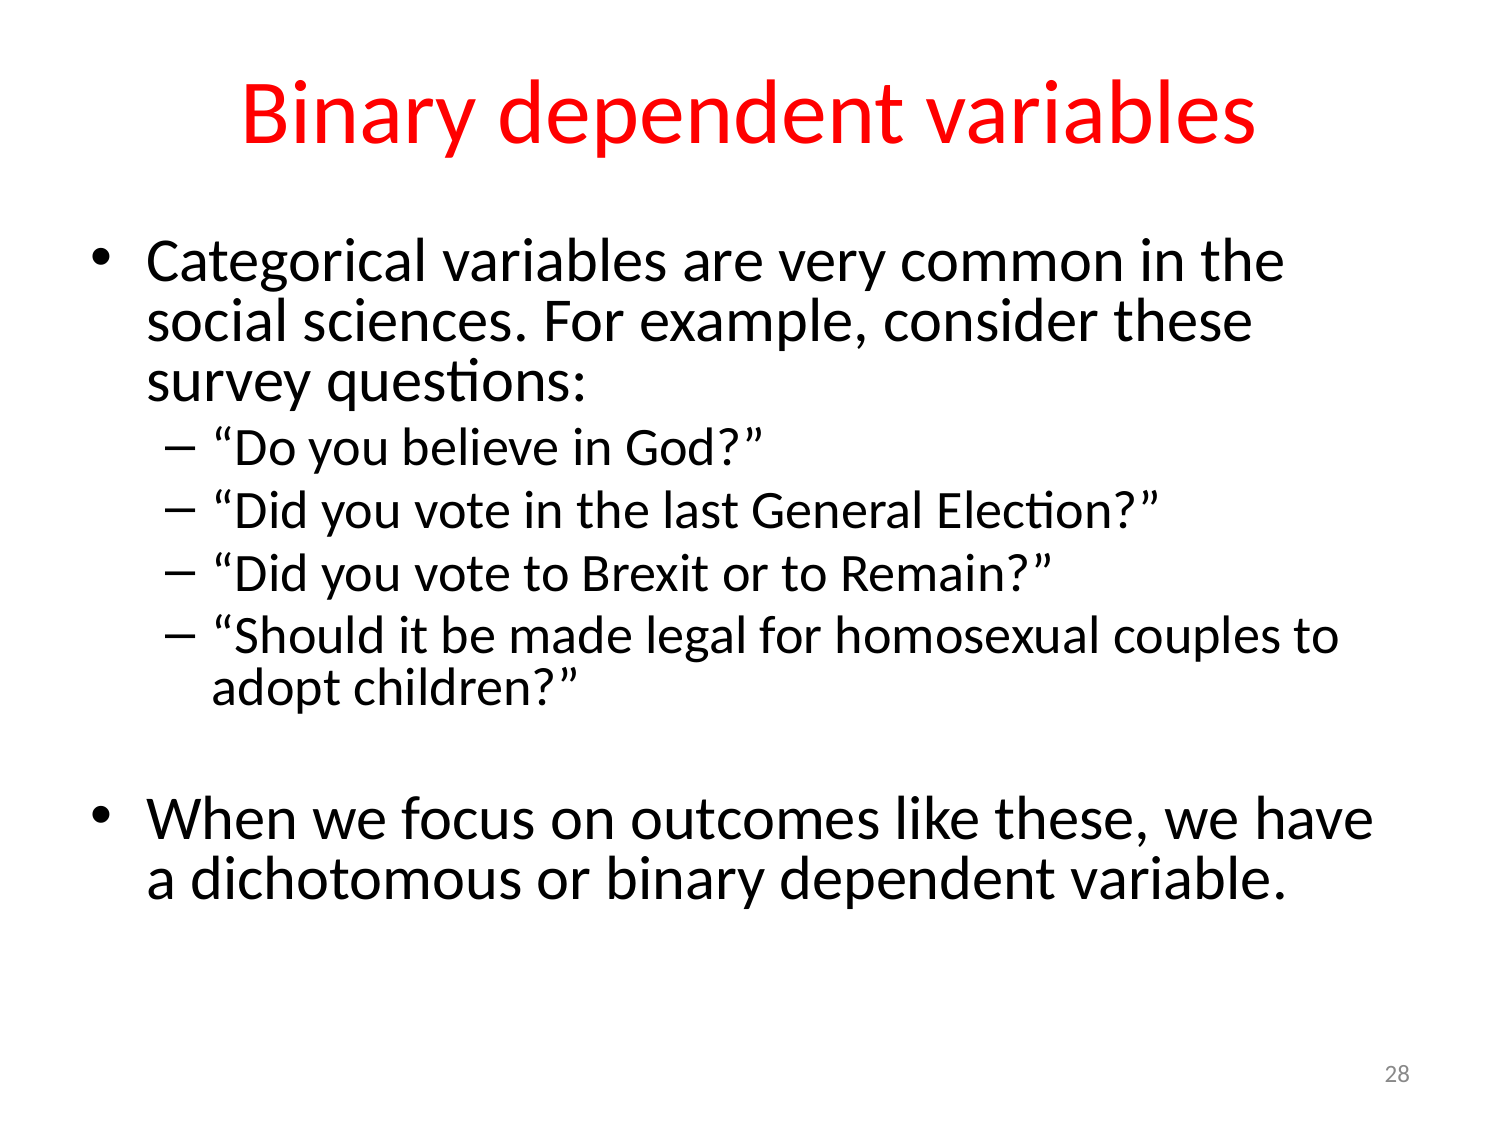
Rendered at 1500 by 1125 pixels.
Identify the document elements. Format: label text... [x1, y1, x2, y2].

slide_number 28 [1074, 1042, 1425, 1103]
title Binary dependent variables [75, 13, 1425, 201]
list Categorical variables are very common in the social sciences. For example, consider these survey questions: “Do you believe in God?” “Did you vote in the last General Election?” “Did you vote to Brexit or to Remain?” “Should it be made legal for homosexual couples to adopt children?” When we focus on outcomes like these, we have a dichotomous or binary dependent variable. [75, 225, 1425, 969]
